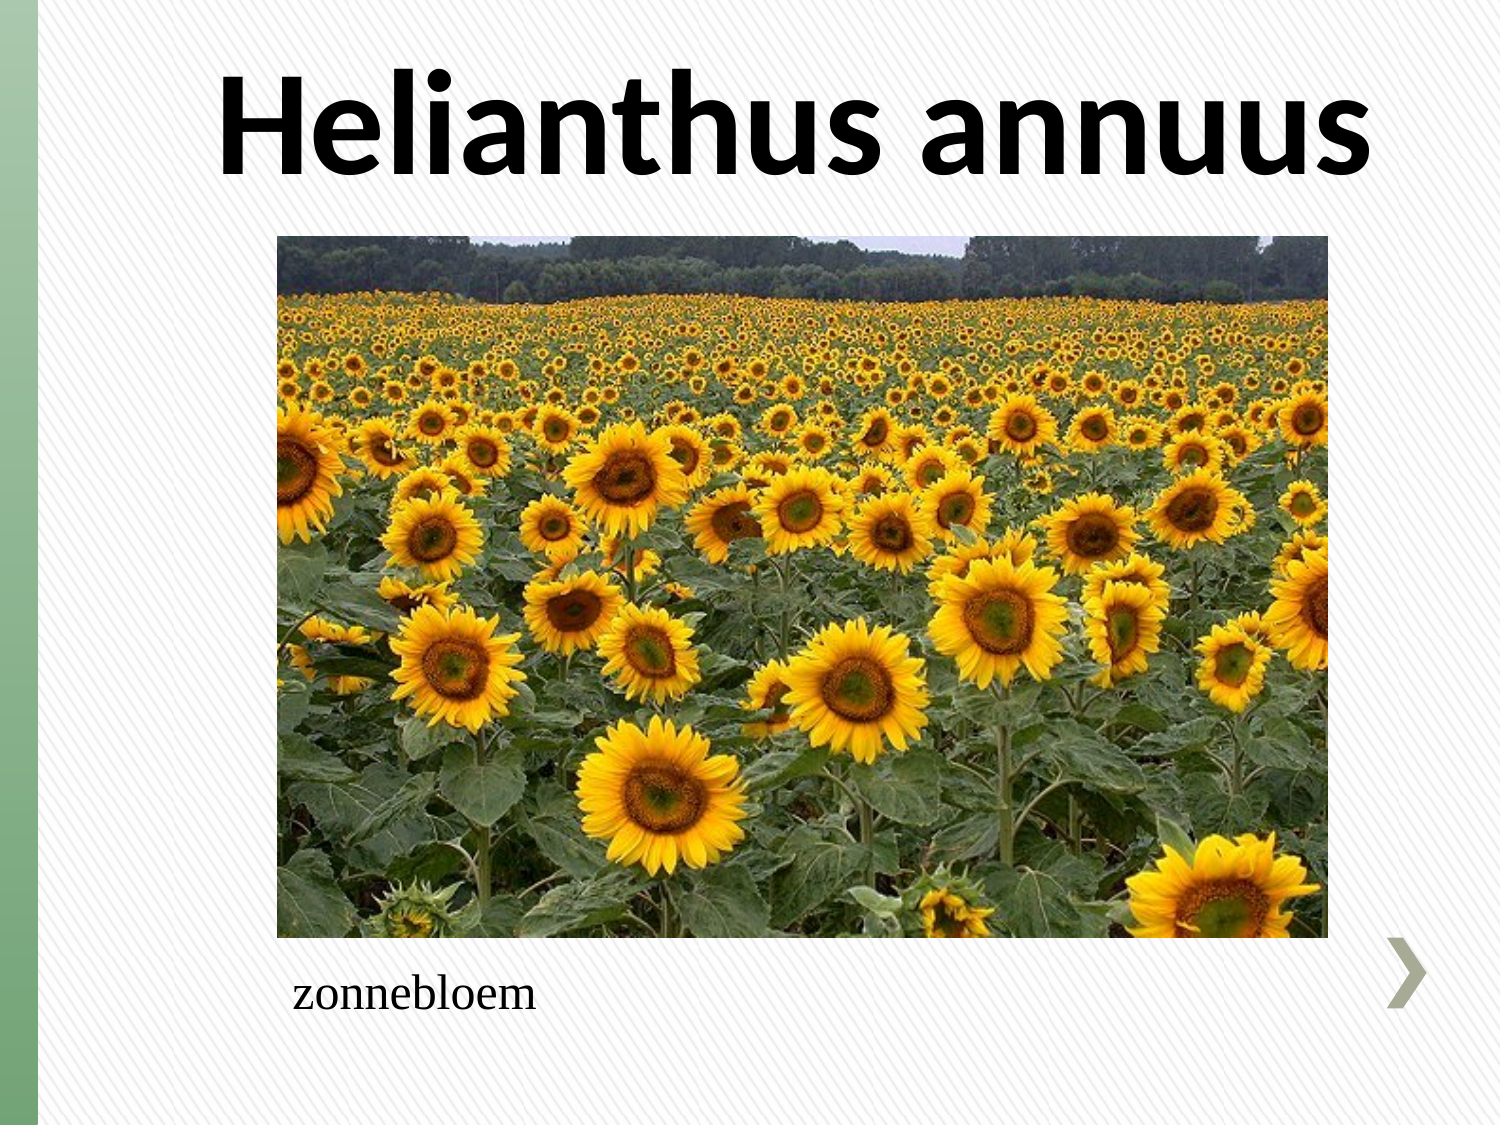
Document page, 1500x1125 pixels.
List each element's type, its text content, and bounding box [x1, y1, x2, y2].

title Helianthus annuus [200, 24, 1475, 213]
text_box zonnebloem [277, 952, 1340, 1027]
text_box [277, 236, 1328, 938]
